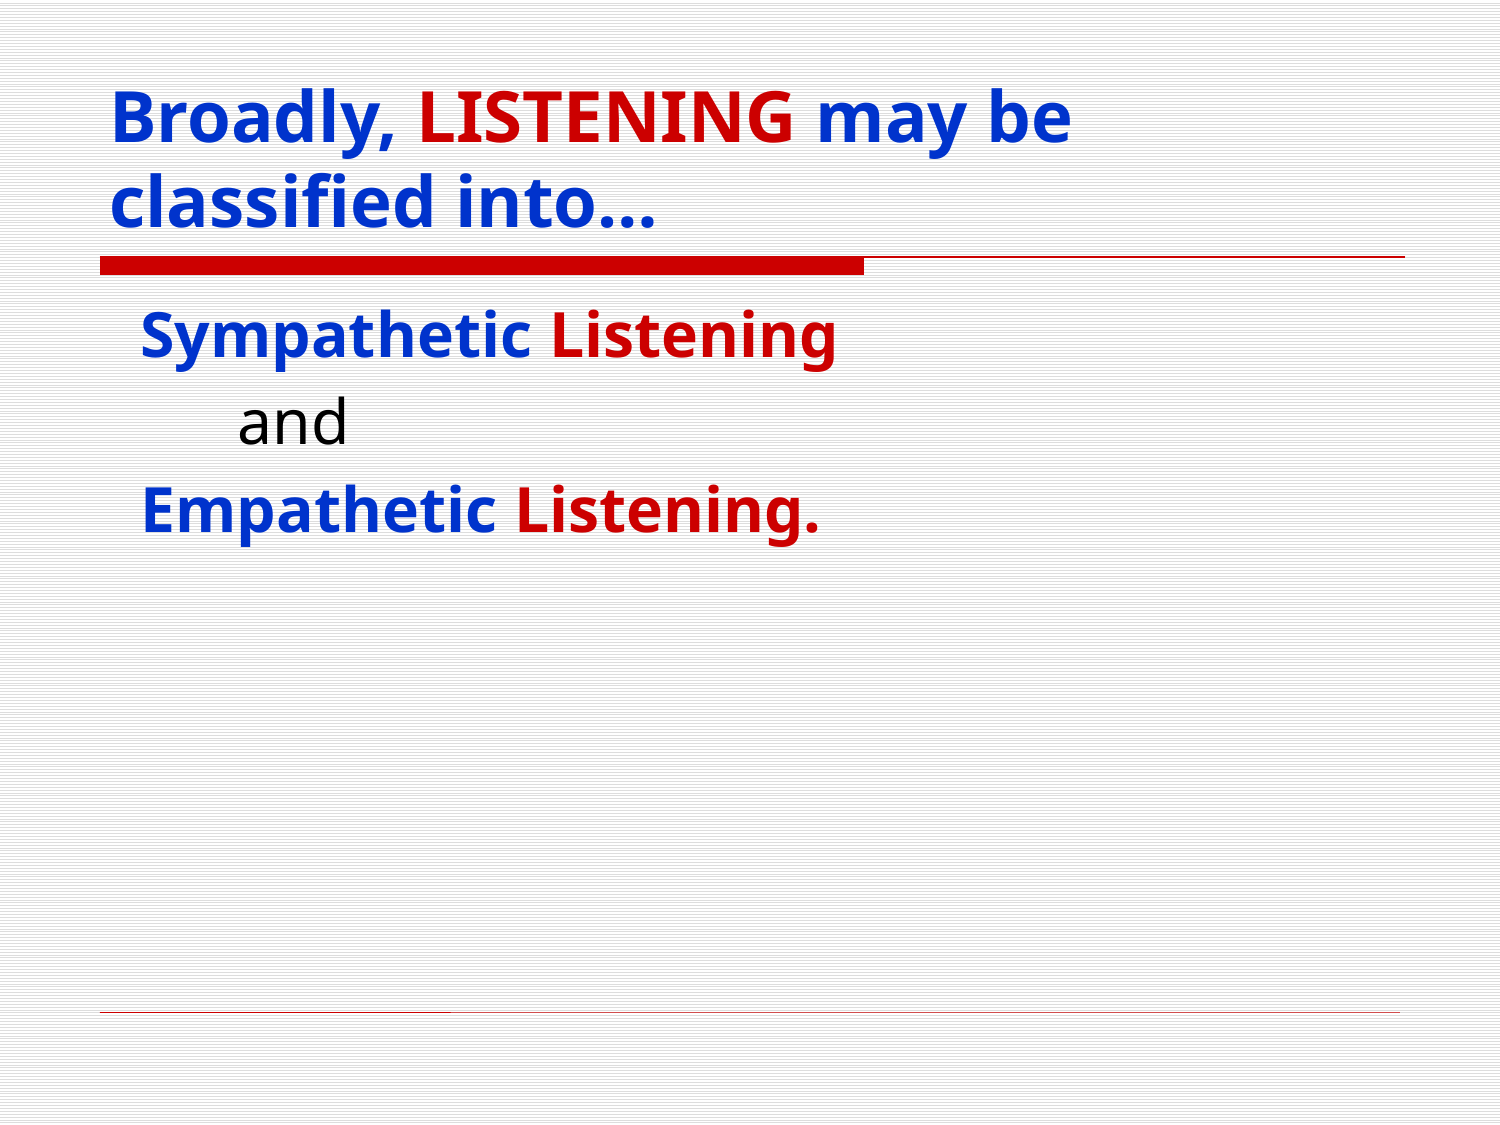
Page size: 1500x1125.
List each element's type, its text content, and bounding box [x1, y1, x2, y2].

list Sympathetic Listening and Empathetic Listening. [92, 287, 1406, 988]
title Broadly, LISTENING may be classified into… [93, 49, 1407, 250]
